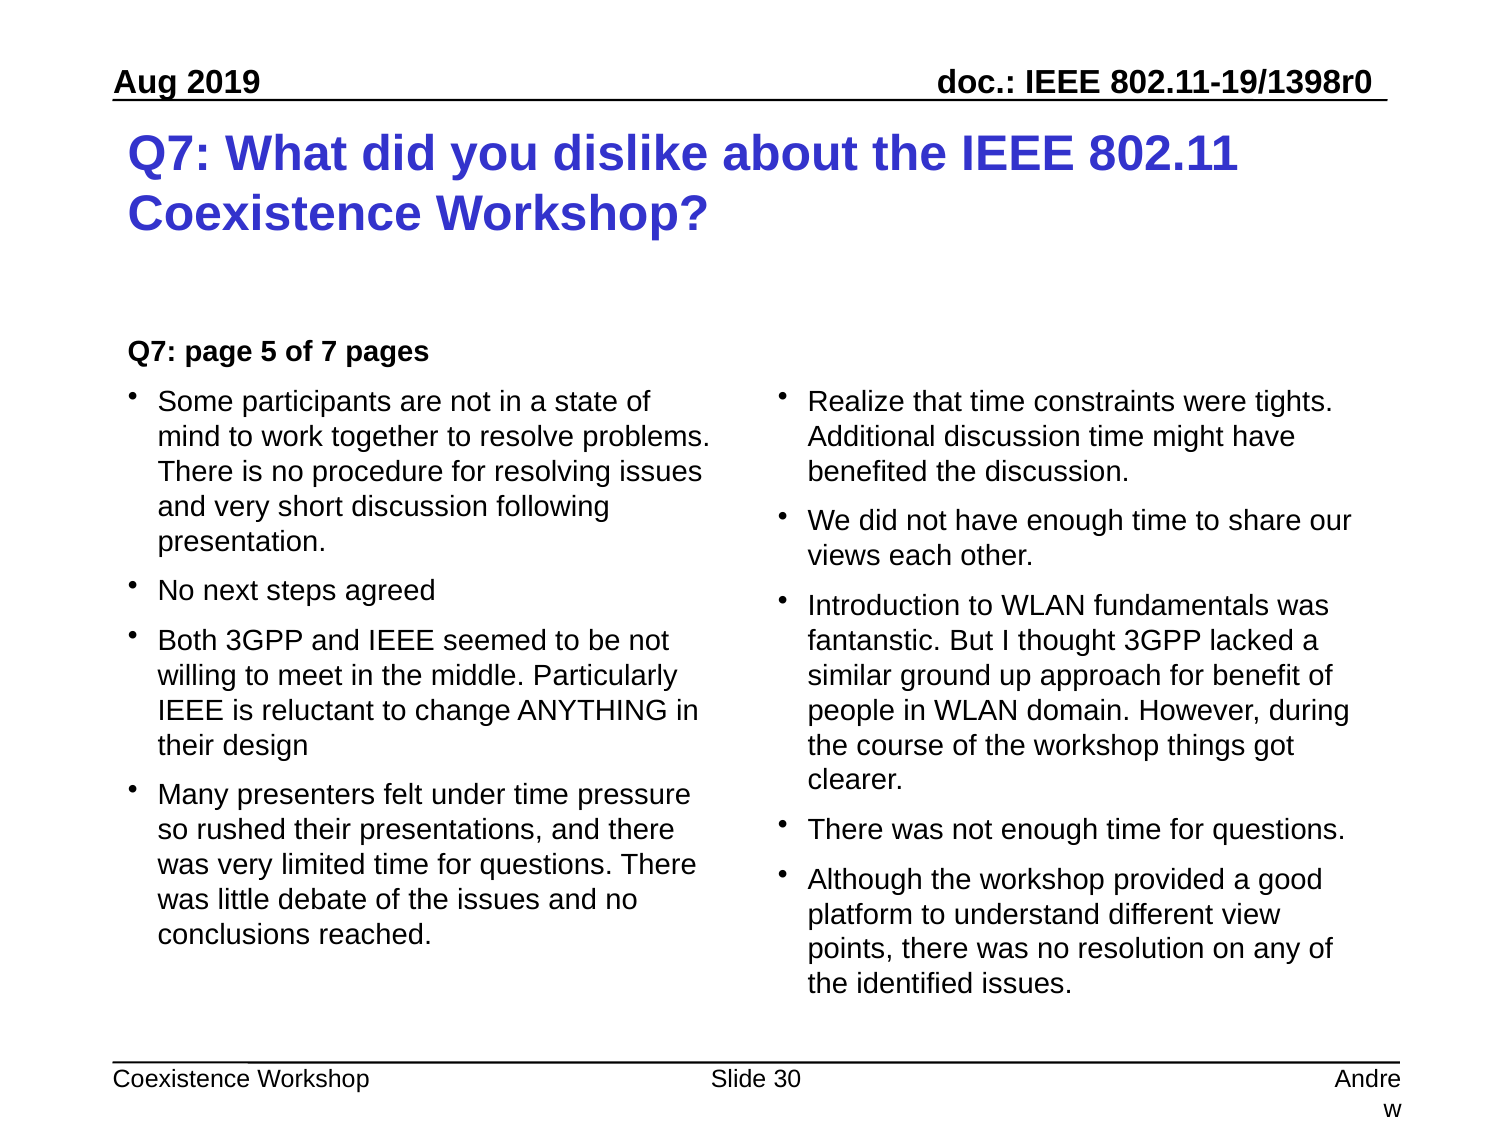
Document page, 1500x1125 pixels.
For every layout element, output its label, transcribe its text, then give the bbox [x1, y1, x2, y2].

list Realize that time constraints were tights. Additional discussion time might have benefited the discussion. We did not have enough time to share our views each other. Introduction to WLAN fundamentals was fantanstic. But I thought 3GPP lacked a similar ground up approach for benefit of people in WLAN domain. However, during the course of the workshop things got clearer. There was not enough time for questions. Although the workshop provided a good platform to understand different view points, there was no resolution on any of the identified issues. [762, 324, 1388, 1000]
title Q7: What did you dislike about the IEEE 802.11 Coexistence Workshop? [112, 112, 1388, 288]
footer Andrew Myles, Cisco [1320, 1061, 1402, 1093]
list Q7: page 5 of 7 pages Some participants are not in a state of mind to work together to resolve problems. There is no procedure for resolving issues and very short discussion following presentation. No next steps agreed Both 3GPP and IEEE seemed to be not willing to meet in the middle. Particularly IEEE is reluctant to change ANYTHING in their design Many presenters felt under time pressure so rushed their presentations, and there was very limited time for questions. There was little debate of the issues and no conclusions reached. [112, 324, 738, 1000]
slide_number Slide 30 [709, 1061, 803, 1093]
